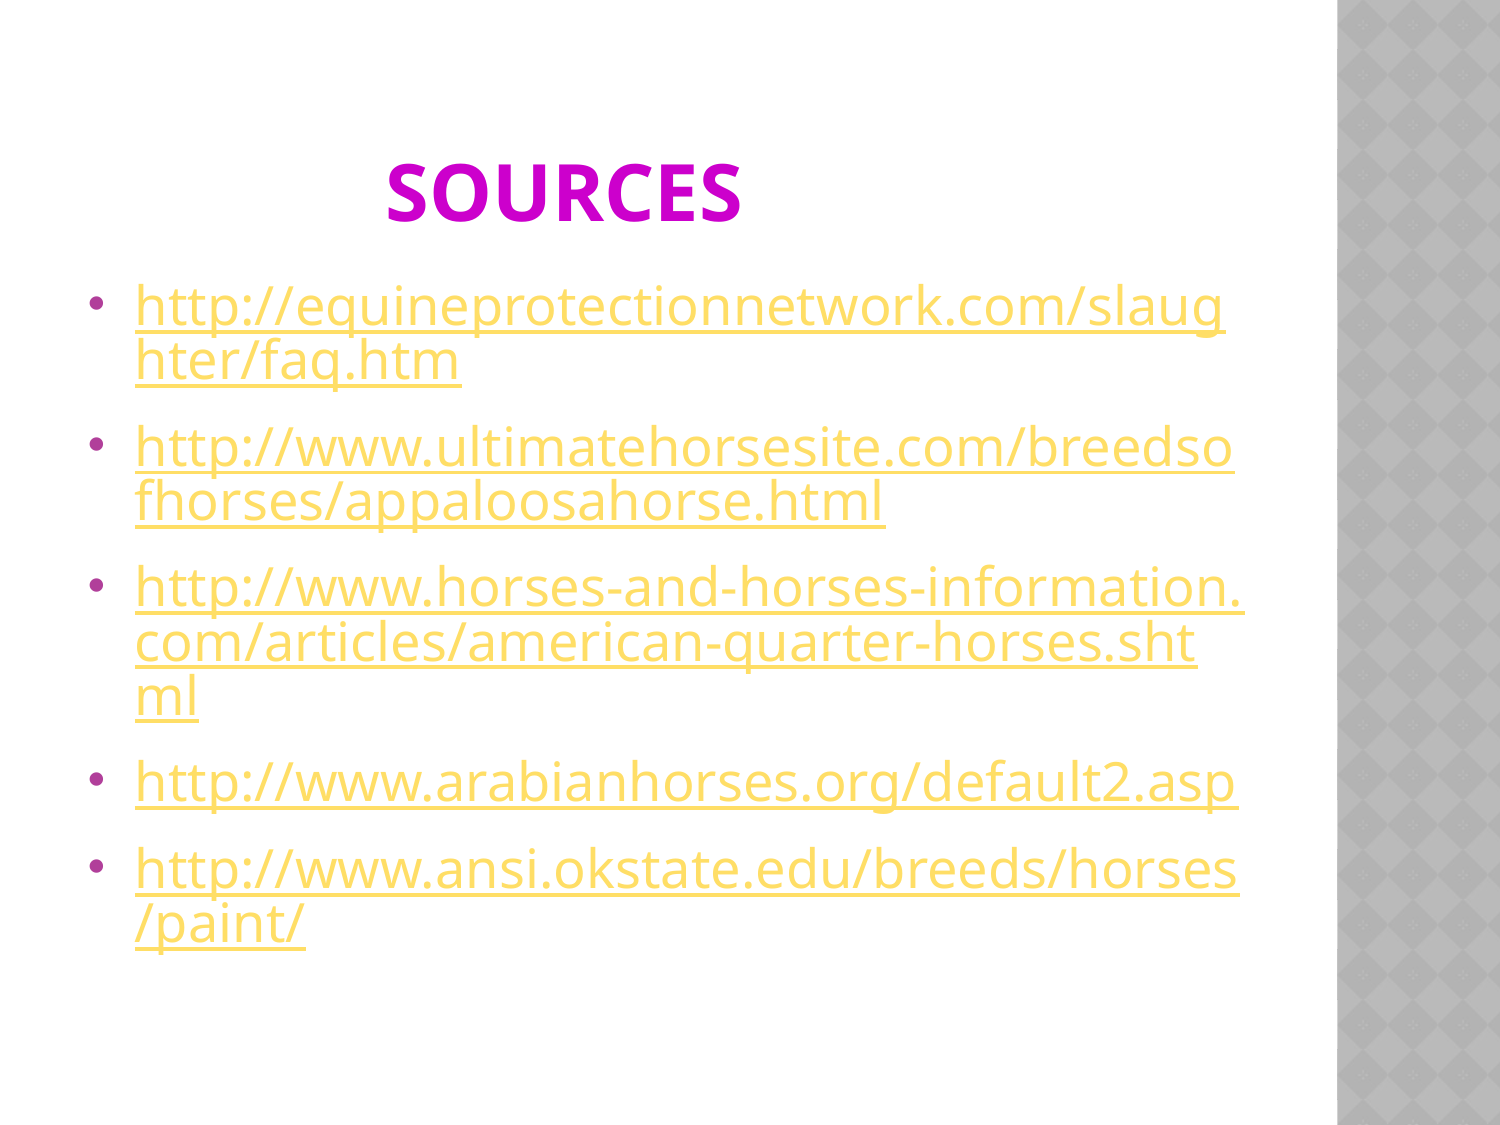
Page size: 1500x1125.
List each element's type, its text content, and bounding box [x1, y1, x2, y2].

list http://equineprotectionnetwork.com/slaughter/faq.htm http://www.ultimatehorsesite.com/breedsofhorses/appaloosahorse.html http://www.horses-and-horses-information.com/articles/american-quarter-horses.shtml http://www.arabianhorses.org/default2.asp http://www.ansi.okstate.edu/breeds/horses/paint/ [75, 264, 1263, 1059]
title Sources [50, 50, 1238, 238]
